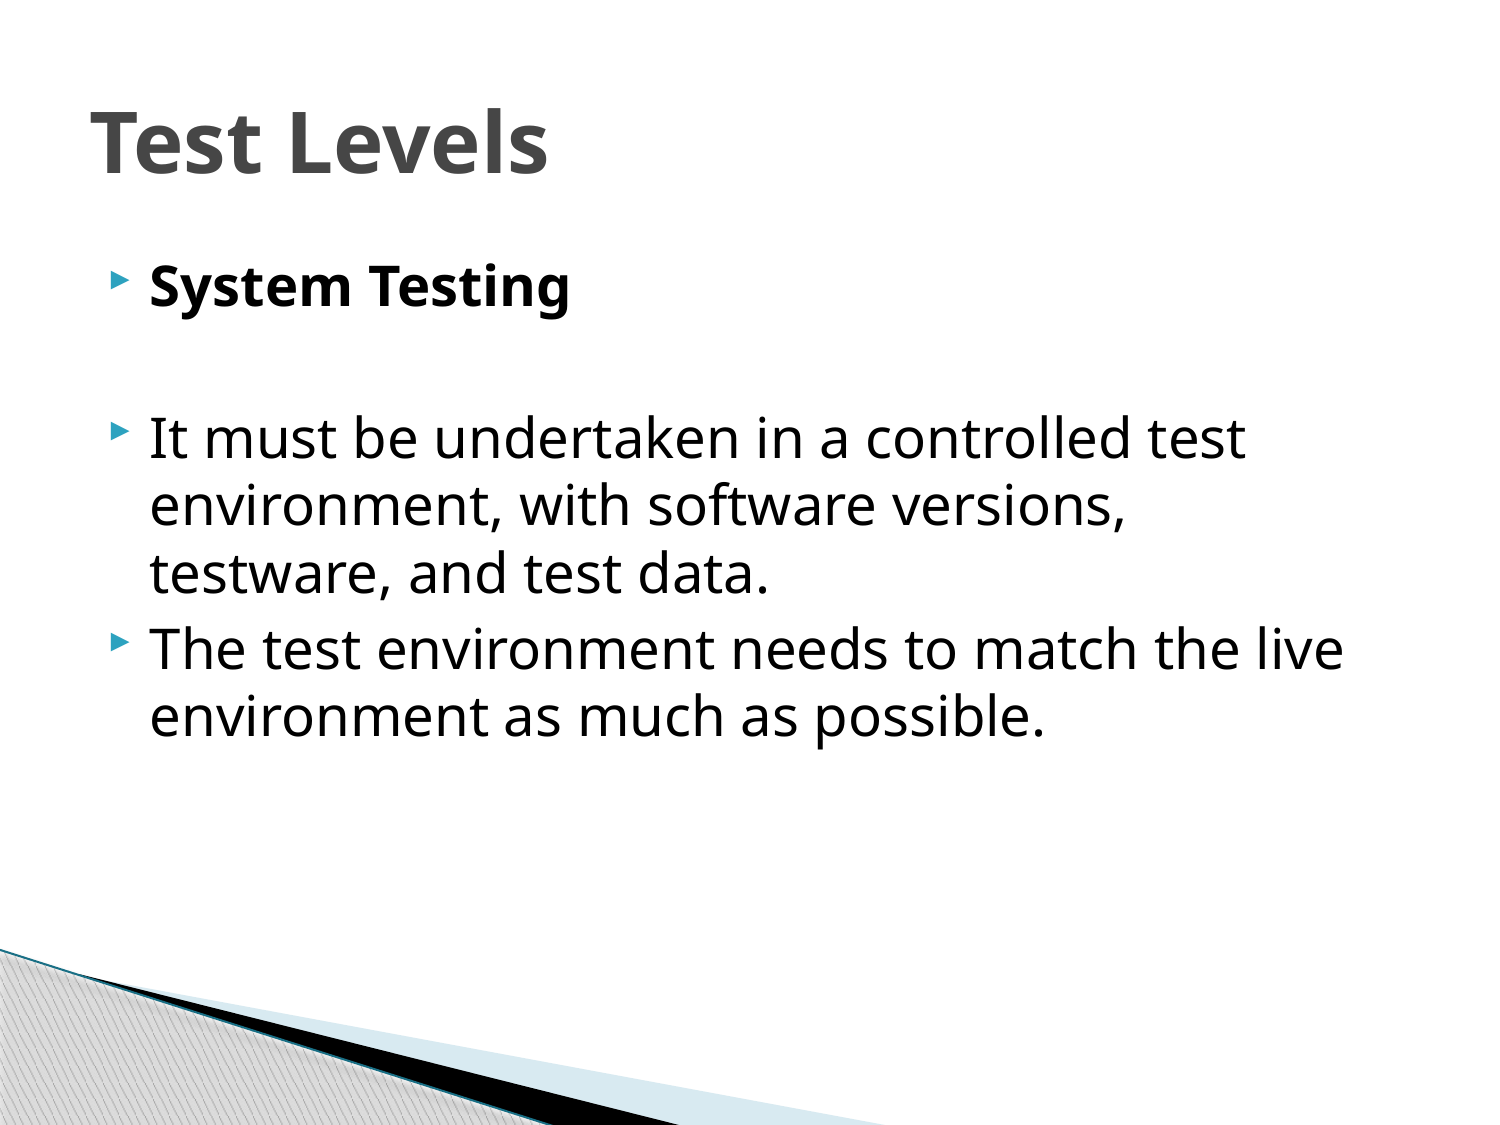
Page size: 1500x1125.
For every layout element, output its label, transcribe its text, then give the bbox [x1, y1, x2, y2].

title Test Levels [75, 45, 1425, 233]
list System Testing It must be undertaken in a controlled test environment, with software versions, testware, and test data. The test environment needs to match the live environment as much as possible. [75, 243, 1388, 1012]
